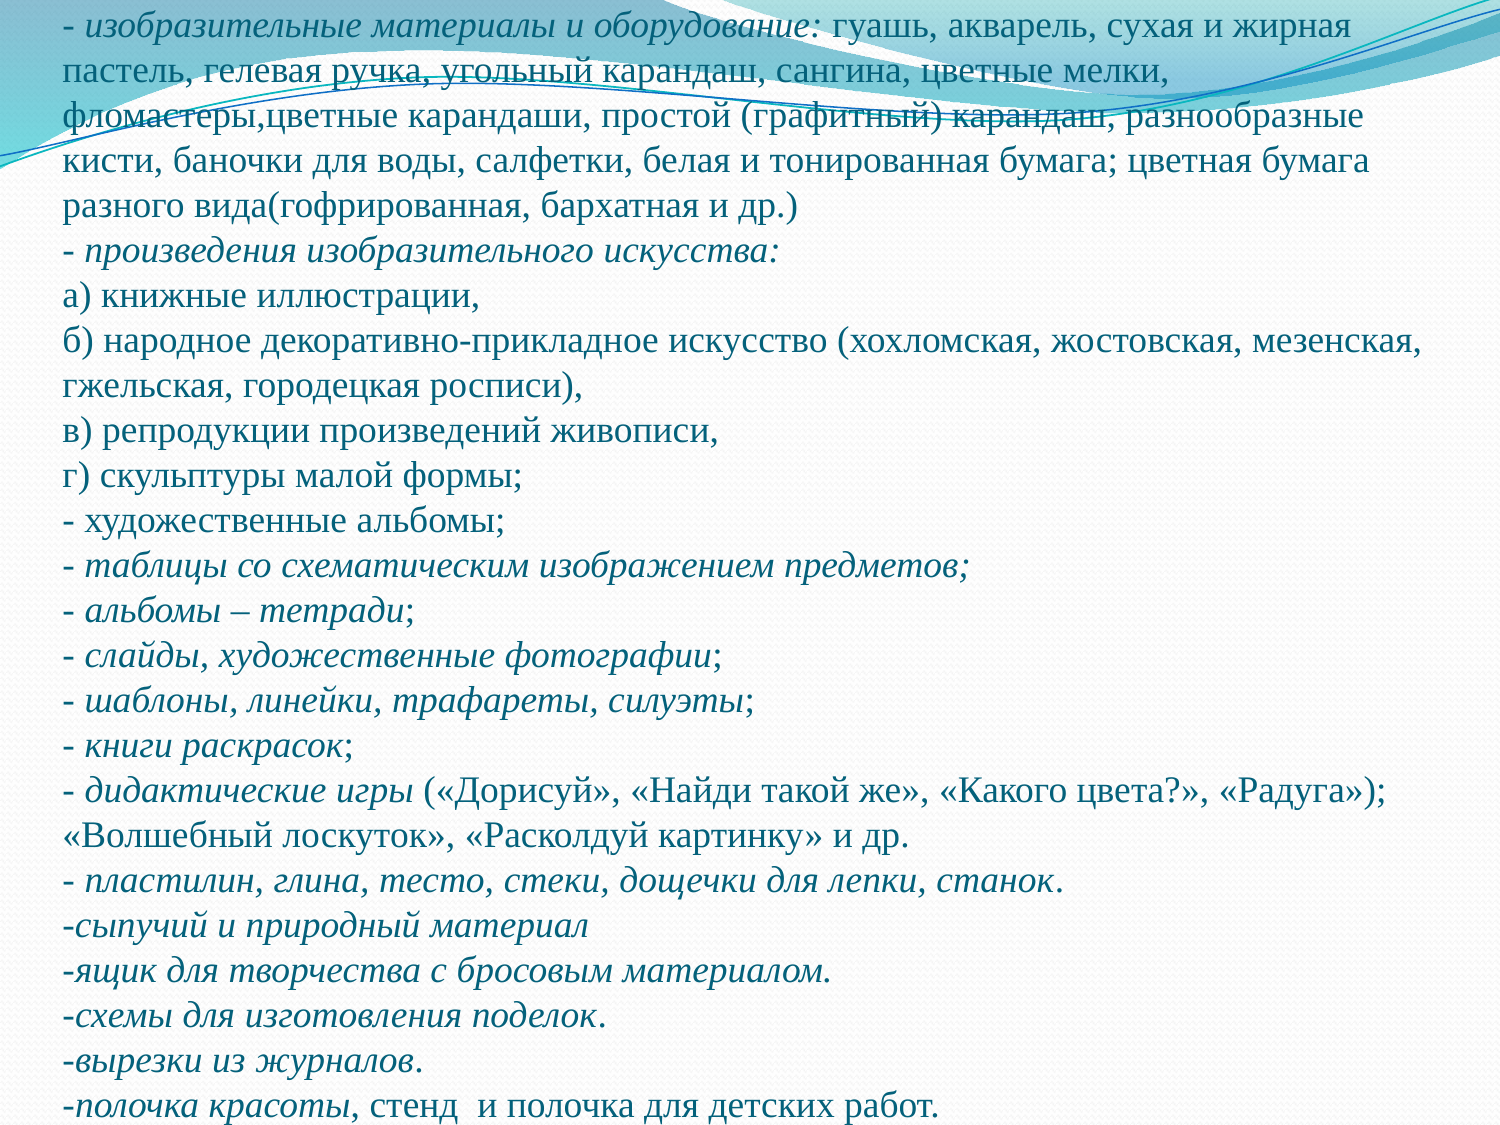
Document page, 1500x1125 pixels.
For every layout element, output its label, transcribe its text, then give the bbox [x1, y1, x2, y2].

title - изобразительные материалы и оборудование: гуашь, акварель, сухая и жирная пастель, гелевая ручка, угольный карандаш, сангина, цветные мелки, фломастеры,цветные карандаши, простой (графитный) карандаш, разнообразные кисти, баночки для воды, салфетки, белая и тонированная бумага; цветная бумага разного вида(гофрированная, бархатная и др.) - произведения изобразительного искусства: а) книжные иллюстрации, б) народное декоративно-прикладное искусство (хохломская, жостовская, мезенская, гжельская, городецкая росписи), в) репродукции произведений живописи, г) скульптуры малой формы; - художественные альбомы; - таблицы со схематическим изображением предметов; - альбомы – тетради; - слайды, художественные фотографии; - шаблоны, линейки, трафареты, силуэты; - книги раскрасок; - дидактические игры («Дорисуй», «Найди такой же», «Какого цвета?», «Радуга»); «Волшебный лоскуток», «Расколдуй картинку» и др. - пластилин, глина, тесто, стеки, дощечки для лепки, станок. -сыпучий и природный материал -ящик для творчества с бросовым материалом. -схемы для изготовления поделок. -вырезки из журналов. -полочка красоты, стенд и полочка для детских работ. [62, 78, 1425, 1125]
